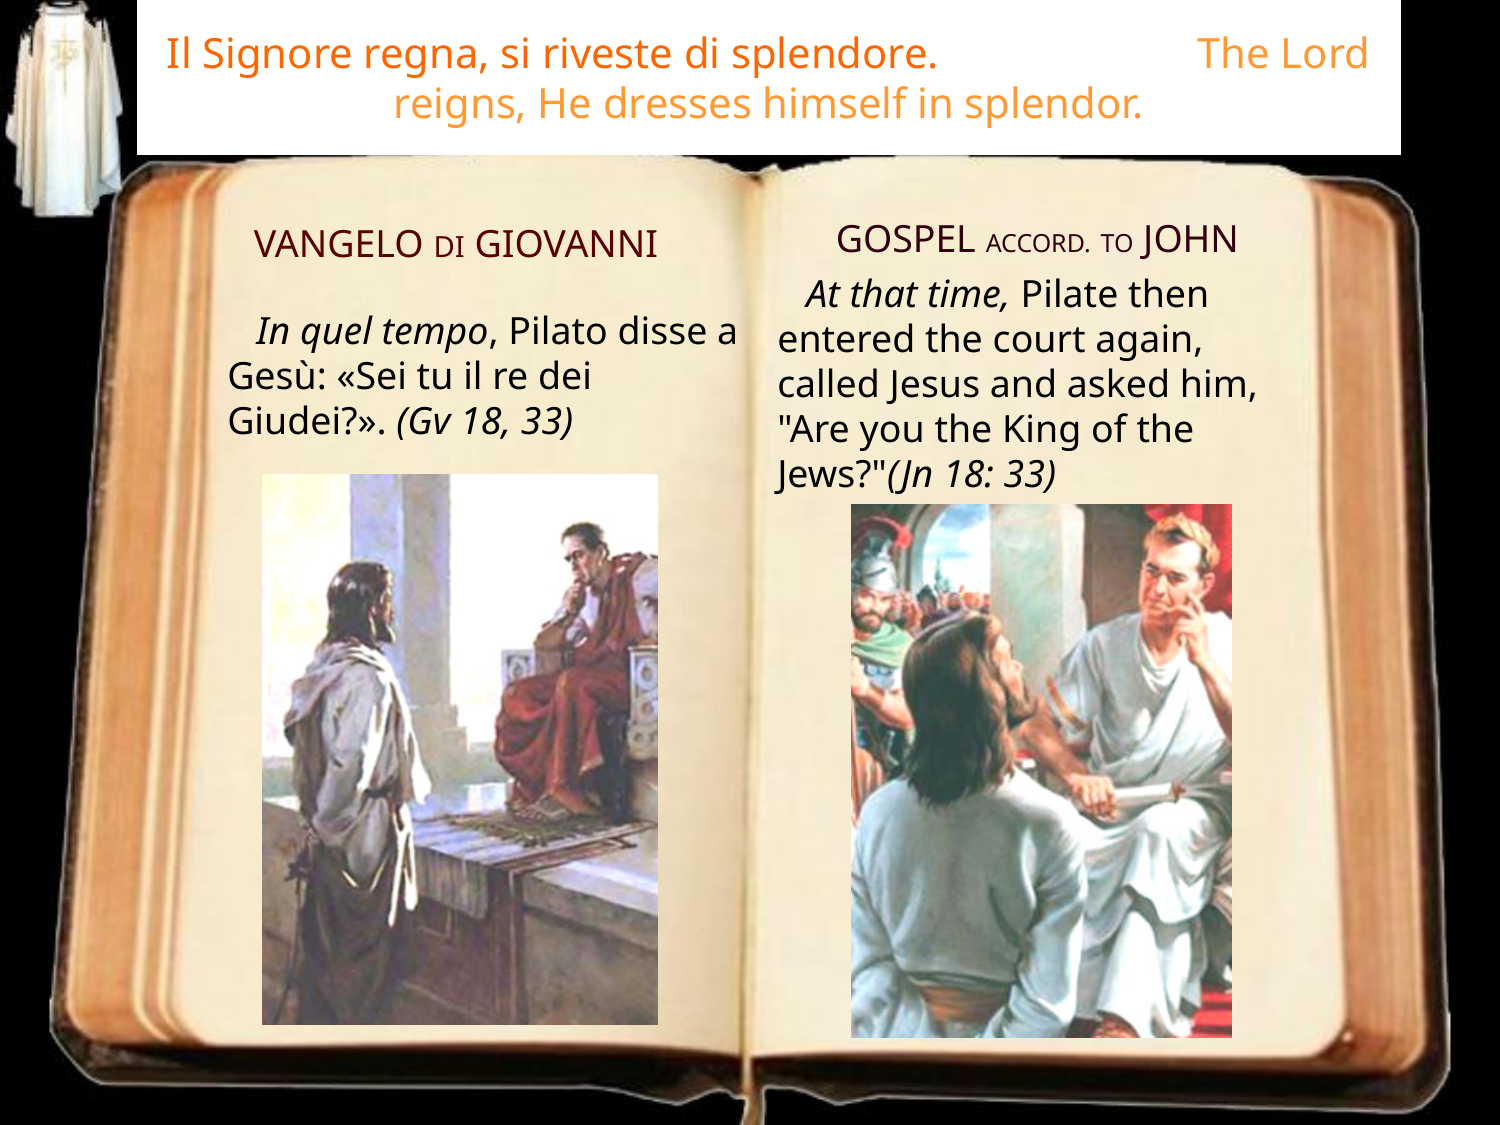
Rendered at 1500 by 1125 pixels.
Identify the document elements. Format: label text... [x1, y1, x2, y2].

picture [0, 0, 1500, 1125]
text_box VANGELO DI GIOVANNI [187, 212, 725, 273]
text_box Il Signore regna, si riveste di splendore. The Lord reigns, He dresses himself in splendor. [137, 0, 1400, 155]
text_box At that time, Pilate then entered the court again, called Jesus and asked him, "Are you the King of the Jews?"(Jn 18: 33) [762, 262, 1313, 503]
title GOSPEL ACCORD. TO JOHN [725, 212, 1363, 263]
text_box In quel tempo, Pilato disse a Gesù: «Sei tu il re dei Giudei?». (Gv 18, 33) [212, 299, 762, 450]
